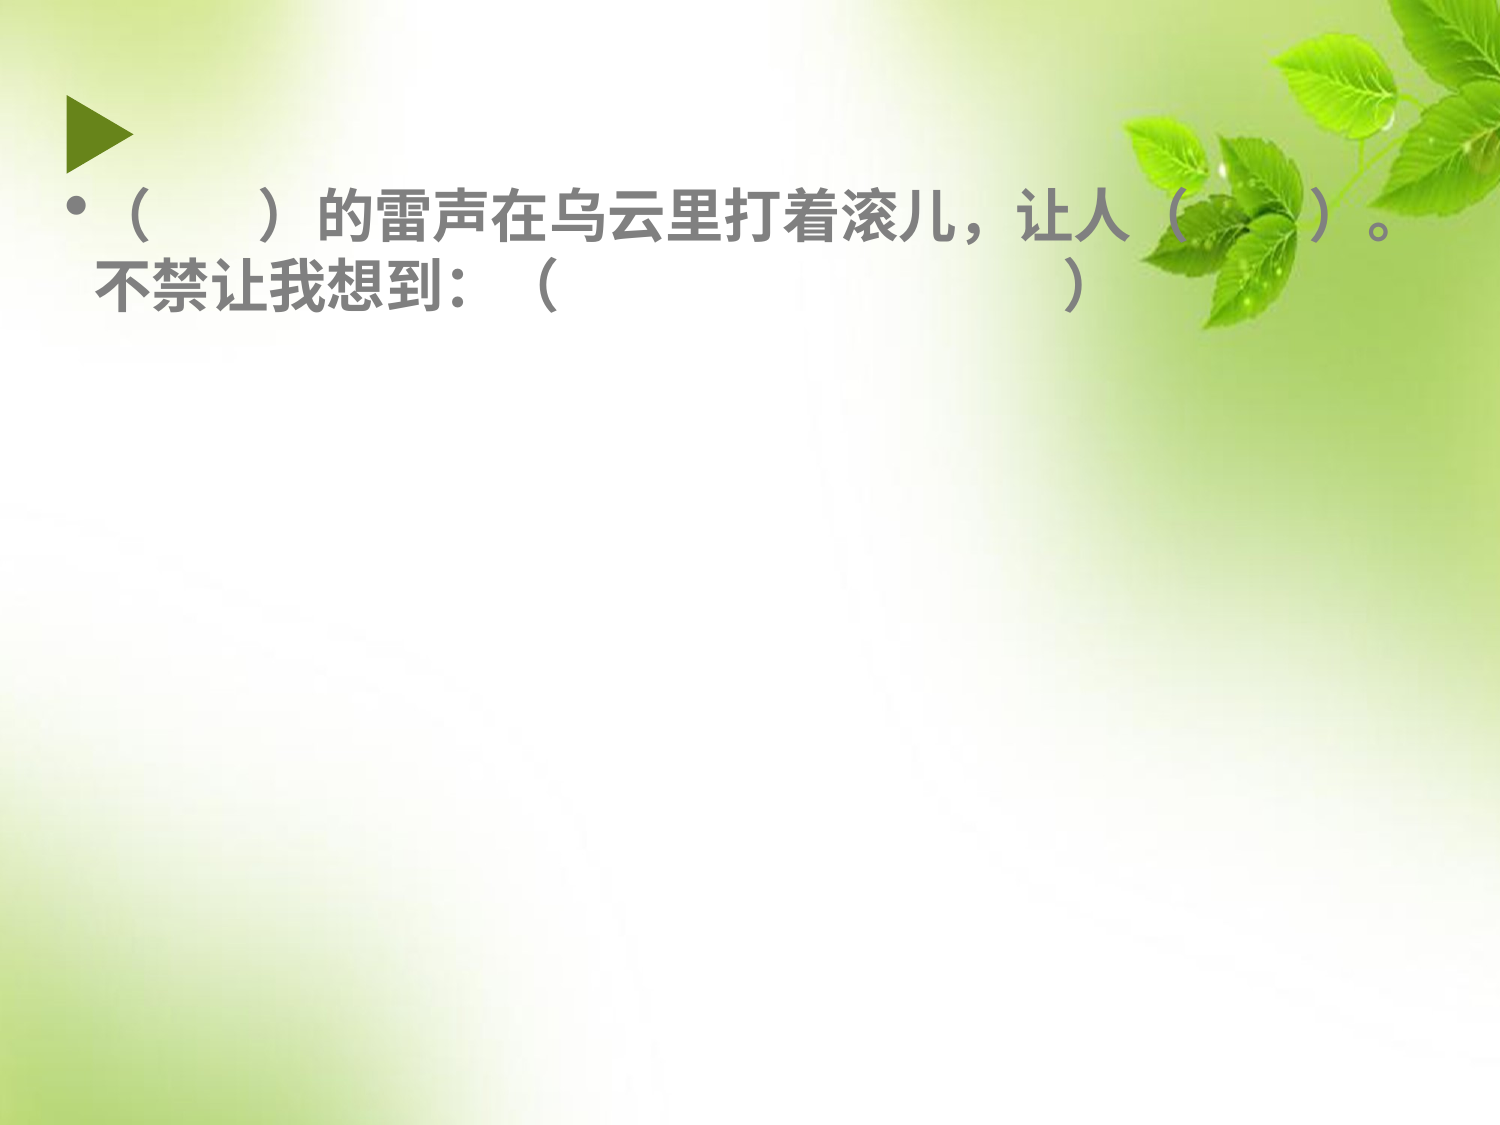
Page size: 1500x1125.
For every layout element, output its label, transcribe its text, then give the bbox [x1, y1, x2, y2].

picture [0, 0, 1500, 1125]
list （ ）的雷声在乌云里打着滚儿，让人（ ）。不禁让我想到：（ ） [49, 101, 1451, 1001]
